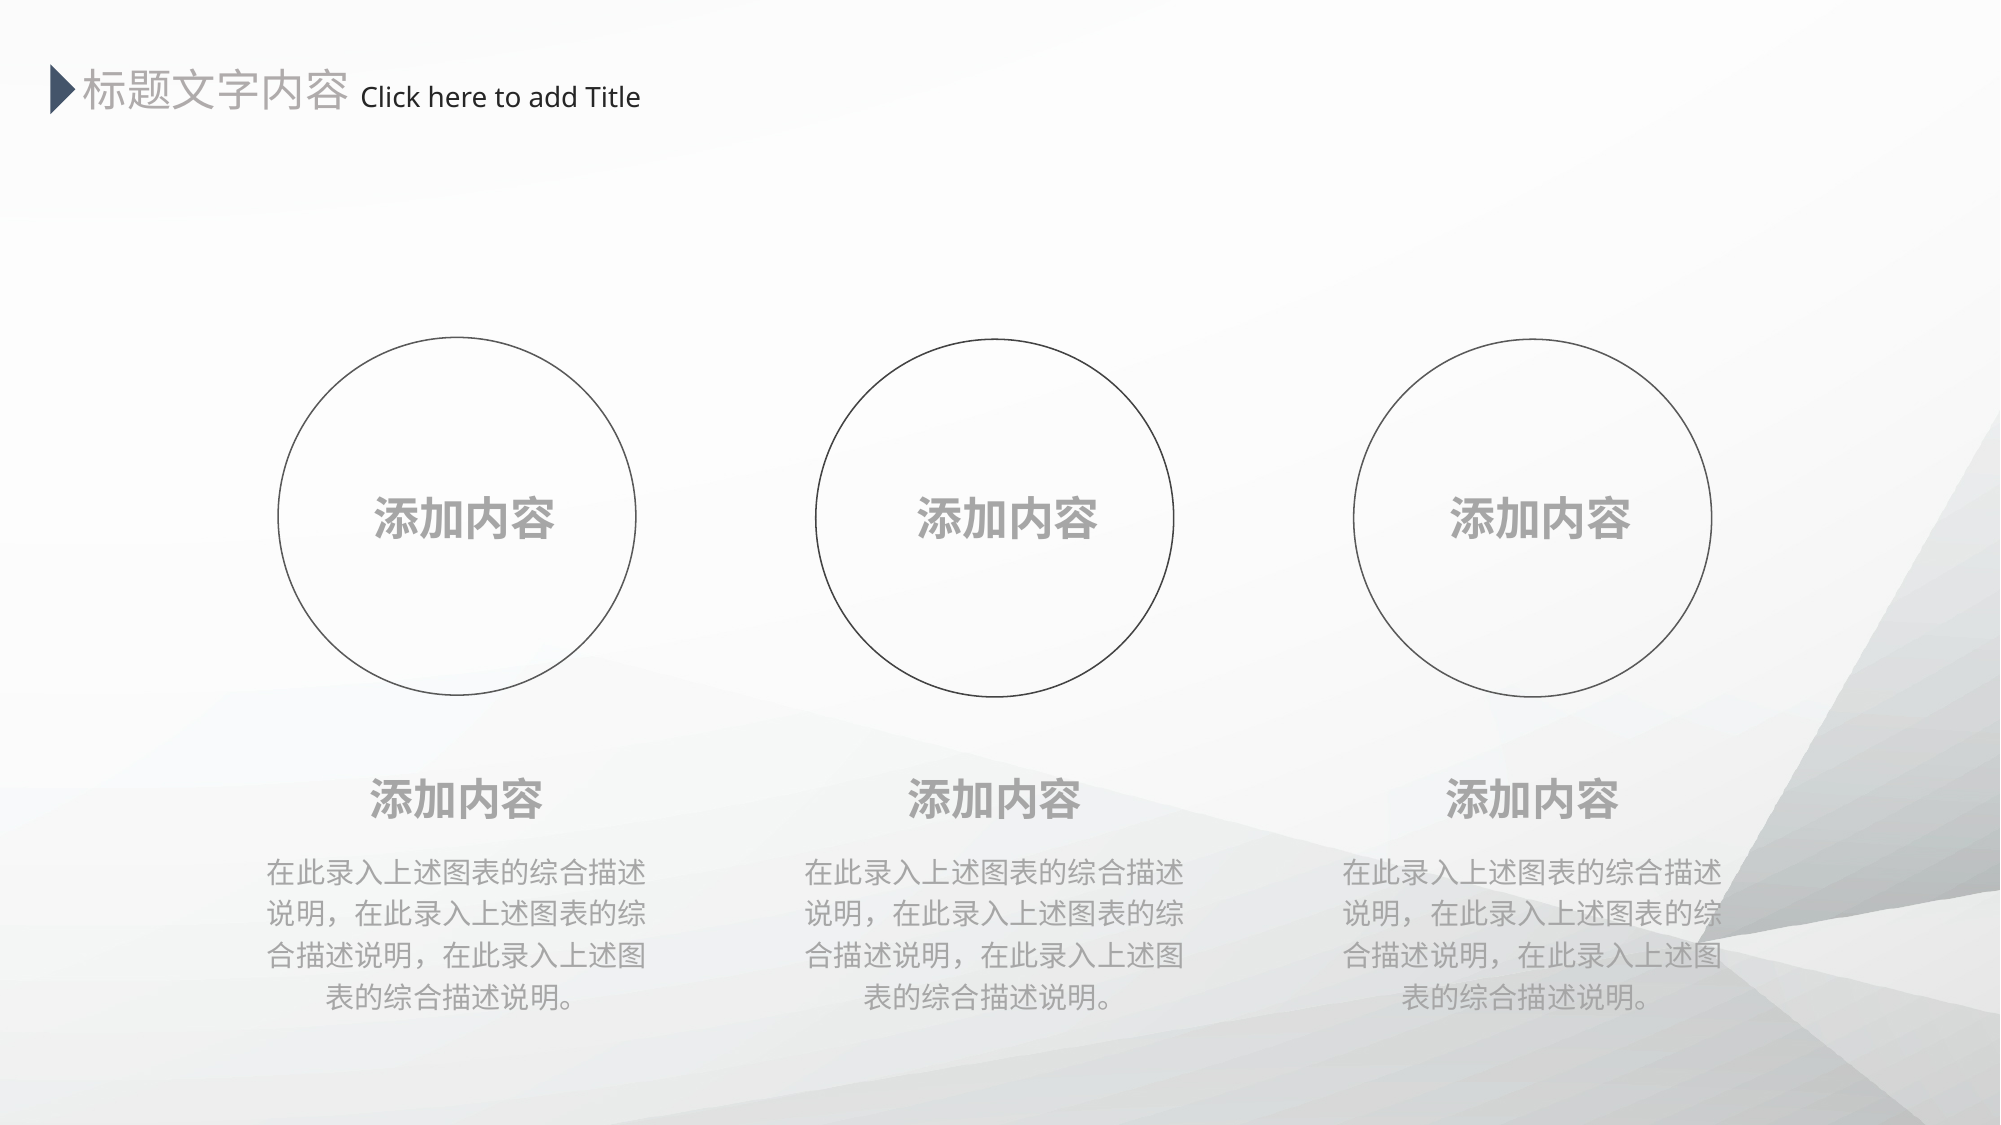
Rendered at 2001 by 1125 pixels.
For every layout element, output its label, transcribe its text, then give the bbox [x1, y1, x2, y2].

text_box [278, 337, 636, 696]
text_box 添加内容 [1434, 482, 1661, 553]
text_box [50, 54, 652, 124]
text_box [238, 763, 676, 1017]
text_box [776, 763, 1214, 1017]
text_box 添加内容 [358, 482, 585, 553]
text_box 添加内容 [901, 482, 1128, 553]
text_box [1314, 763, 1751, 1017]
text_box [1353, 339, 1712, 697]
text_box [815, 339, 1174, 697]
picture [0, 0, 2000, 1125]
